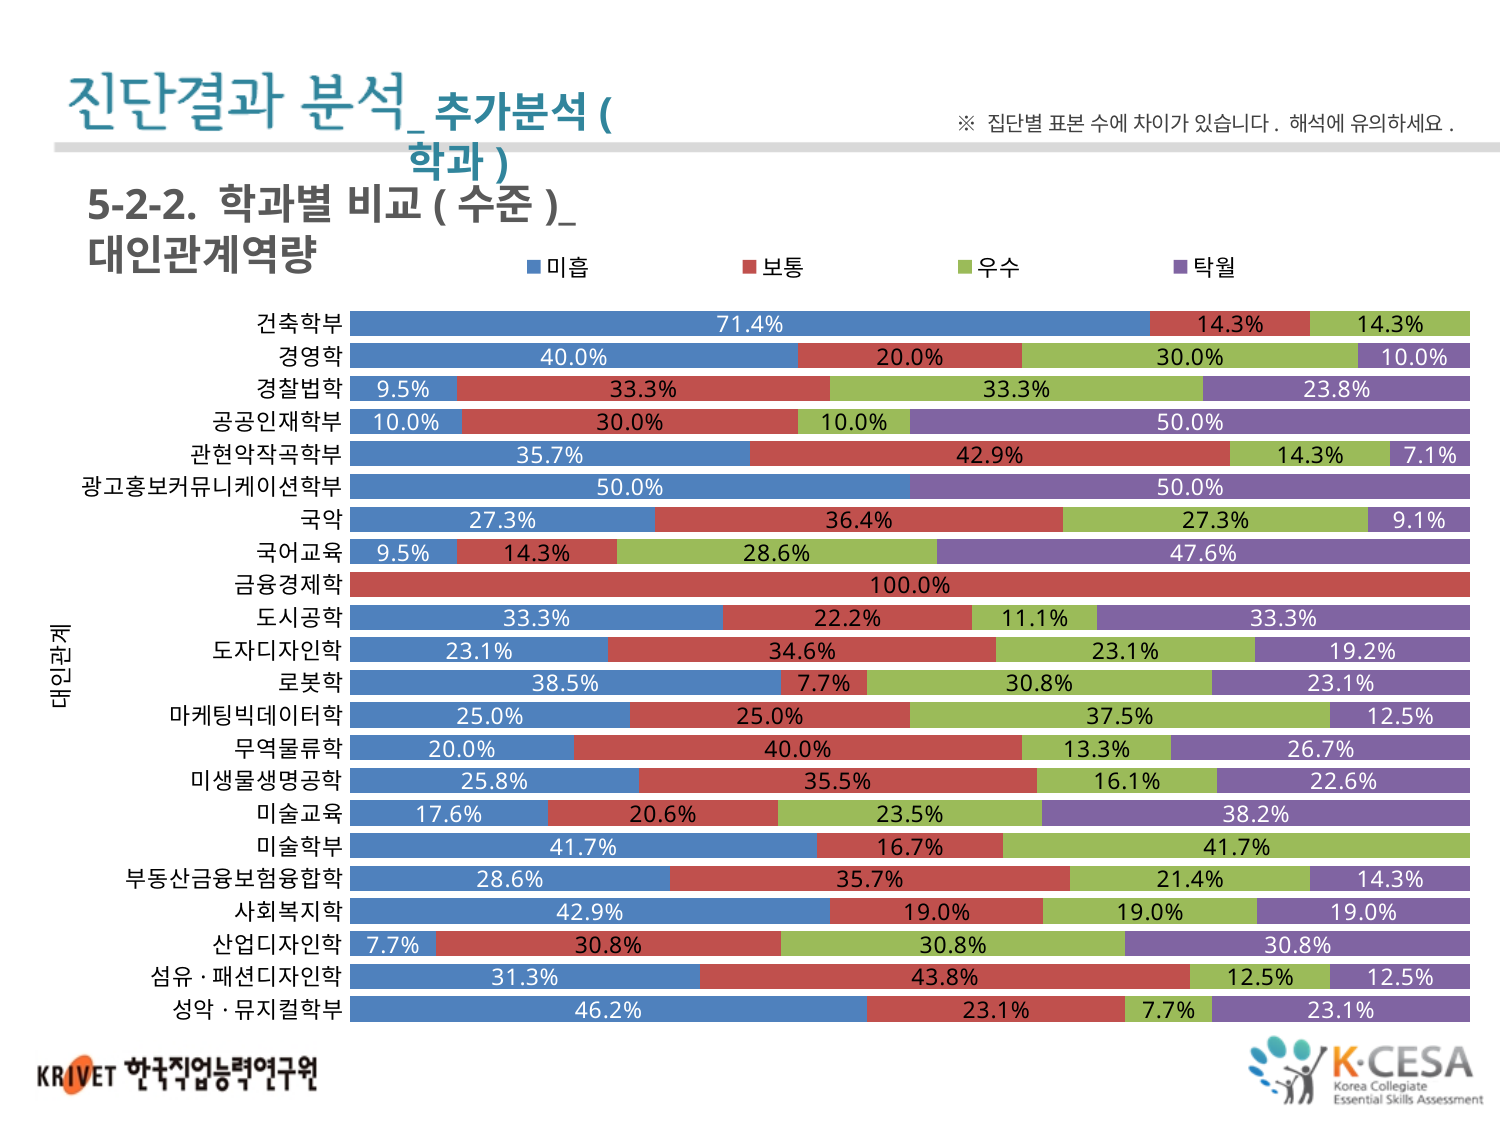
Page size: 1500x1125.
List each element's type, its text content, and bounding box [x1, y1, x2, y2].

text_box ※ 집단별 표본 수에 차이가 있습니다. 해석에 유의하세요. [942, 103, 1472, 144]
text_box 5-2-2. 학과별 비교(수준)_대인관계역량 [72, 171, 797, 235]
text_box _추가분석(학과) [392, 78, 700, 171]
picture [0, 0, 1500, 1125]
chart [14, 236, 1500, 1042]
